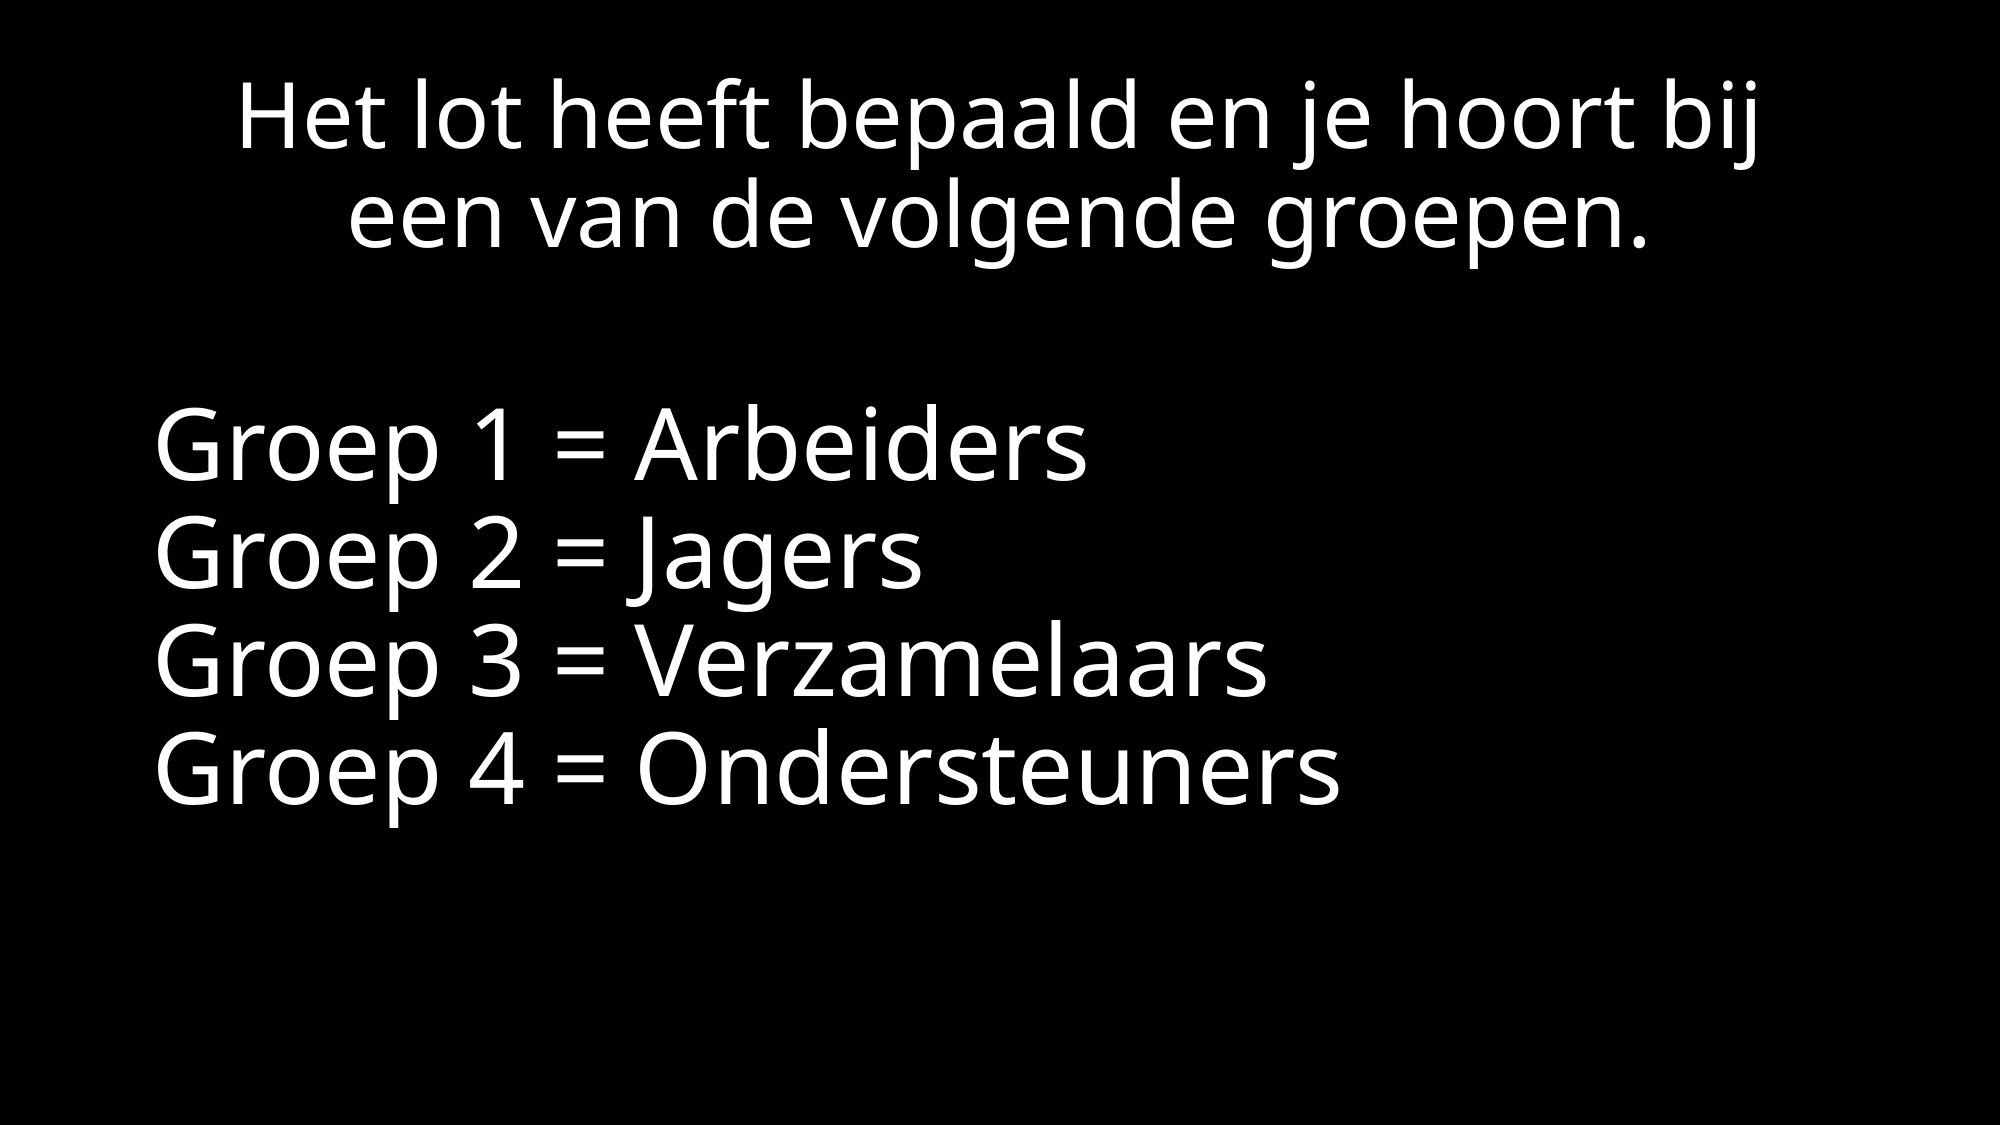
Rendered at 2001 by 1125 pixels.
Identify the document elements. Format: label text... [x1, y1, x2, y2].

title Het lot heeft bepaald en je hoort bij een van de volgende groepen. [137, 59, 1863, 278]
text_box Groep 1 = Arbeiders Groep 2 = Jagers Groep 3 = Verzamelaars Groep 4 = Ondersteuners [137, 501, 1863, 719]
